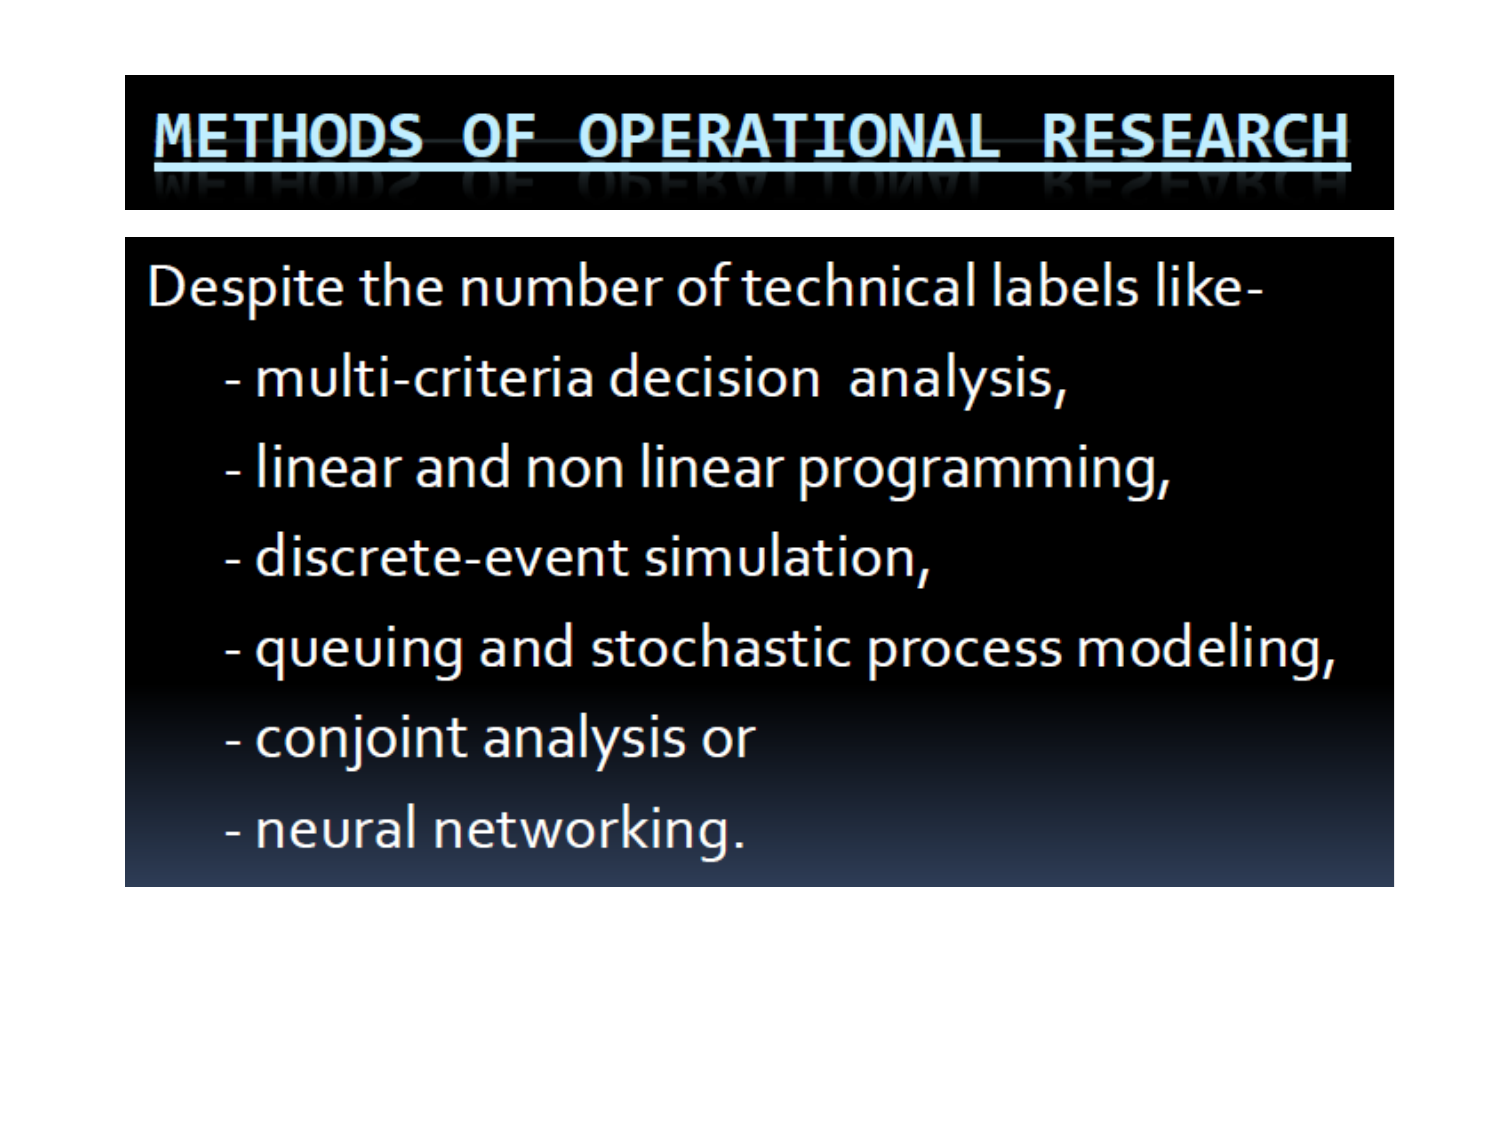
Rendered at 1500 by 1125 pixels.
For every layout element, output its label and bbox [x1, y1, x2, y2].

picture [124, 237, 1395, 887]
picture [124, 74, 1395, 210]
